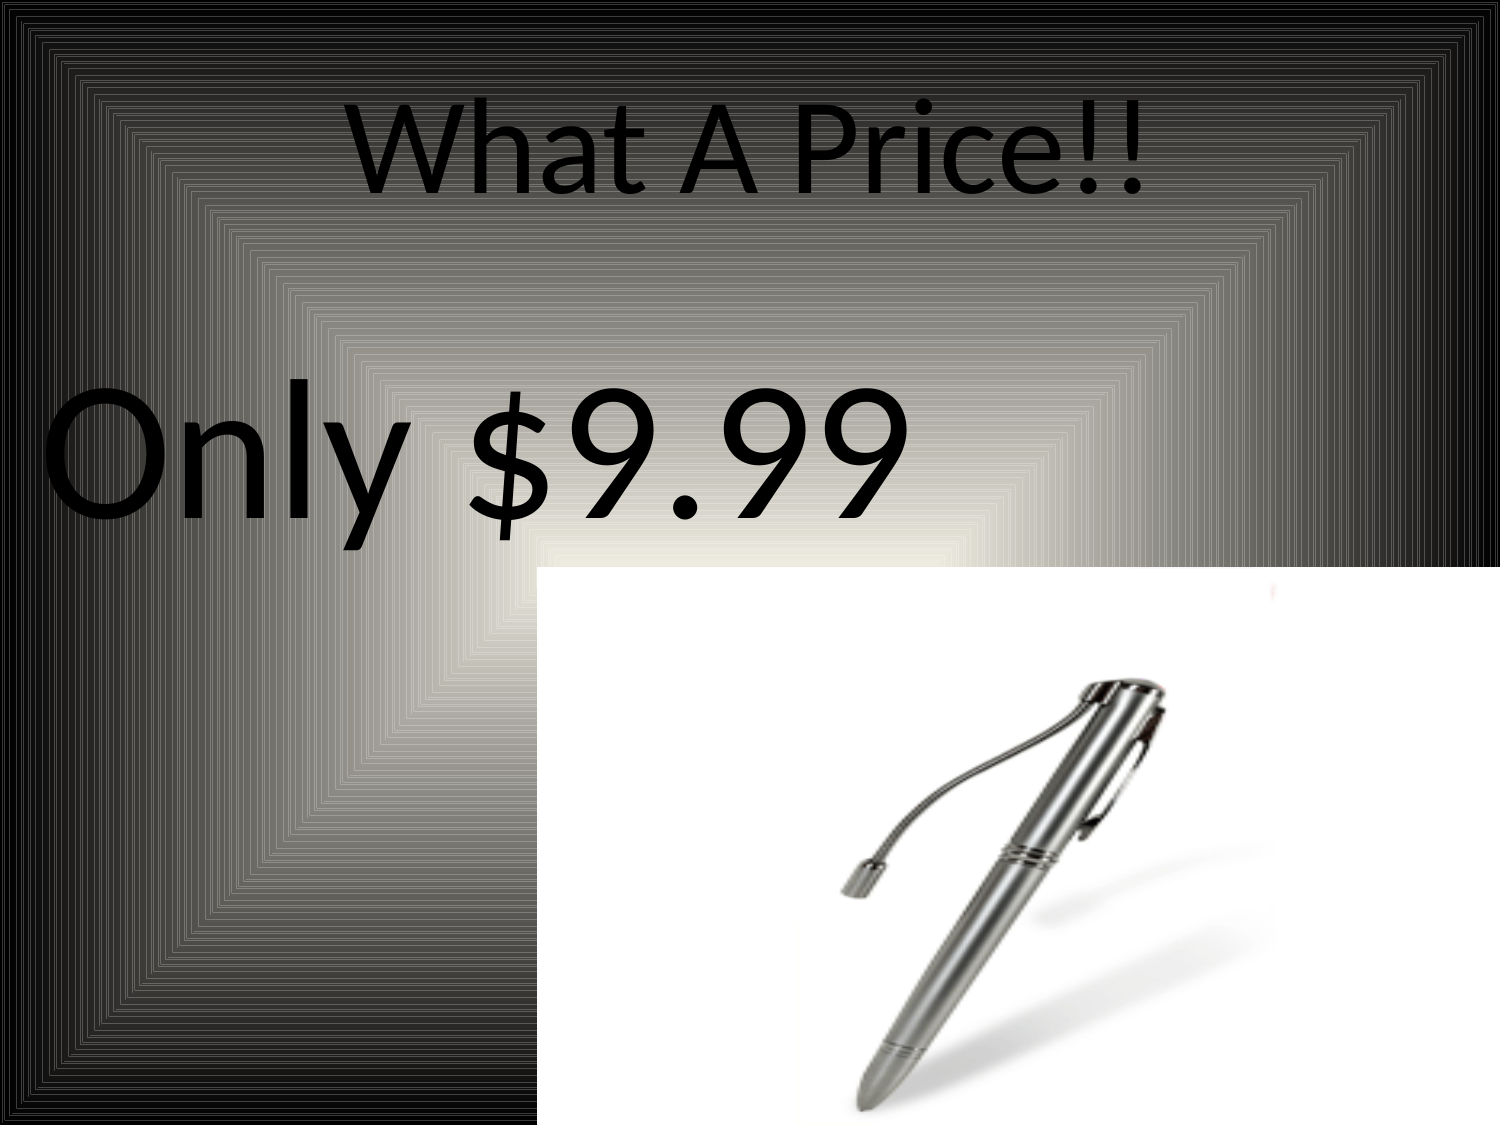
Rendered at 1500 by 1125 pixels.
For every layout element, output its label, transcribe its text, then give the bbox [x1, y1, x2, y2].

picture [536, 567, 1500, 1125]
list Only $9.99 [9, 311, 1360, 1125]
title What A Price!! [75, 45, 1425, 233]
